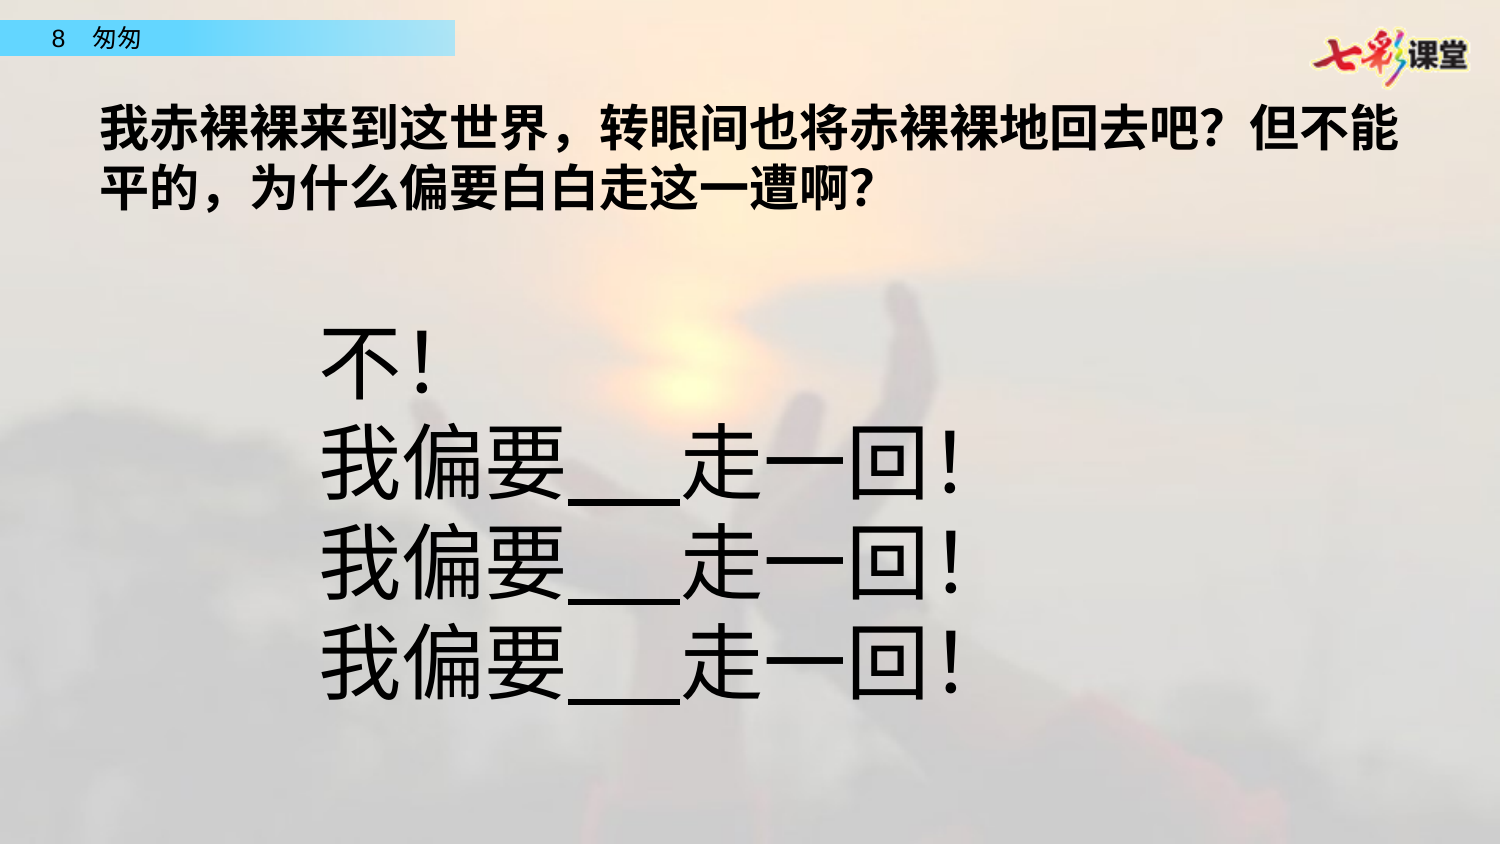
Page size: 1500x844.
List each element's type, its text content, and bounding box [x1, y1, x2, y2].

picture [0, 0, 1500, 844]
text_box 不！ 我偏要 走一回！ 我偏要 走一回！ 我偏要 走一回！ [306, 304, 1500, 716]
text_box 我赤裸裸来到这世界，转眼间也将赤裸裸地回去吧？但不能平的，为什么偏要白白走这一遭啊？ [88, 91, 1412, 223]
